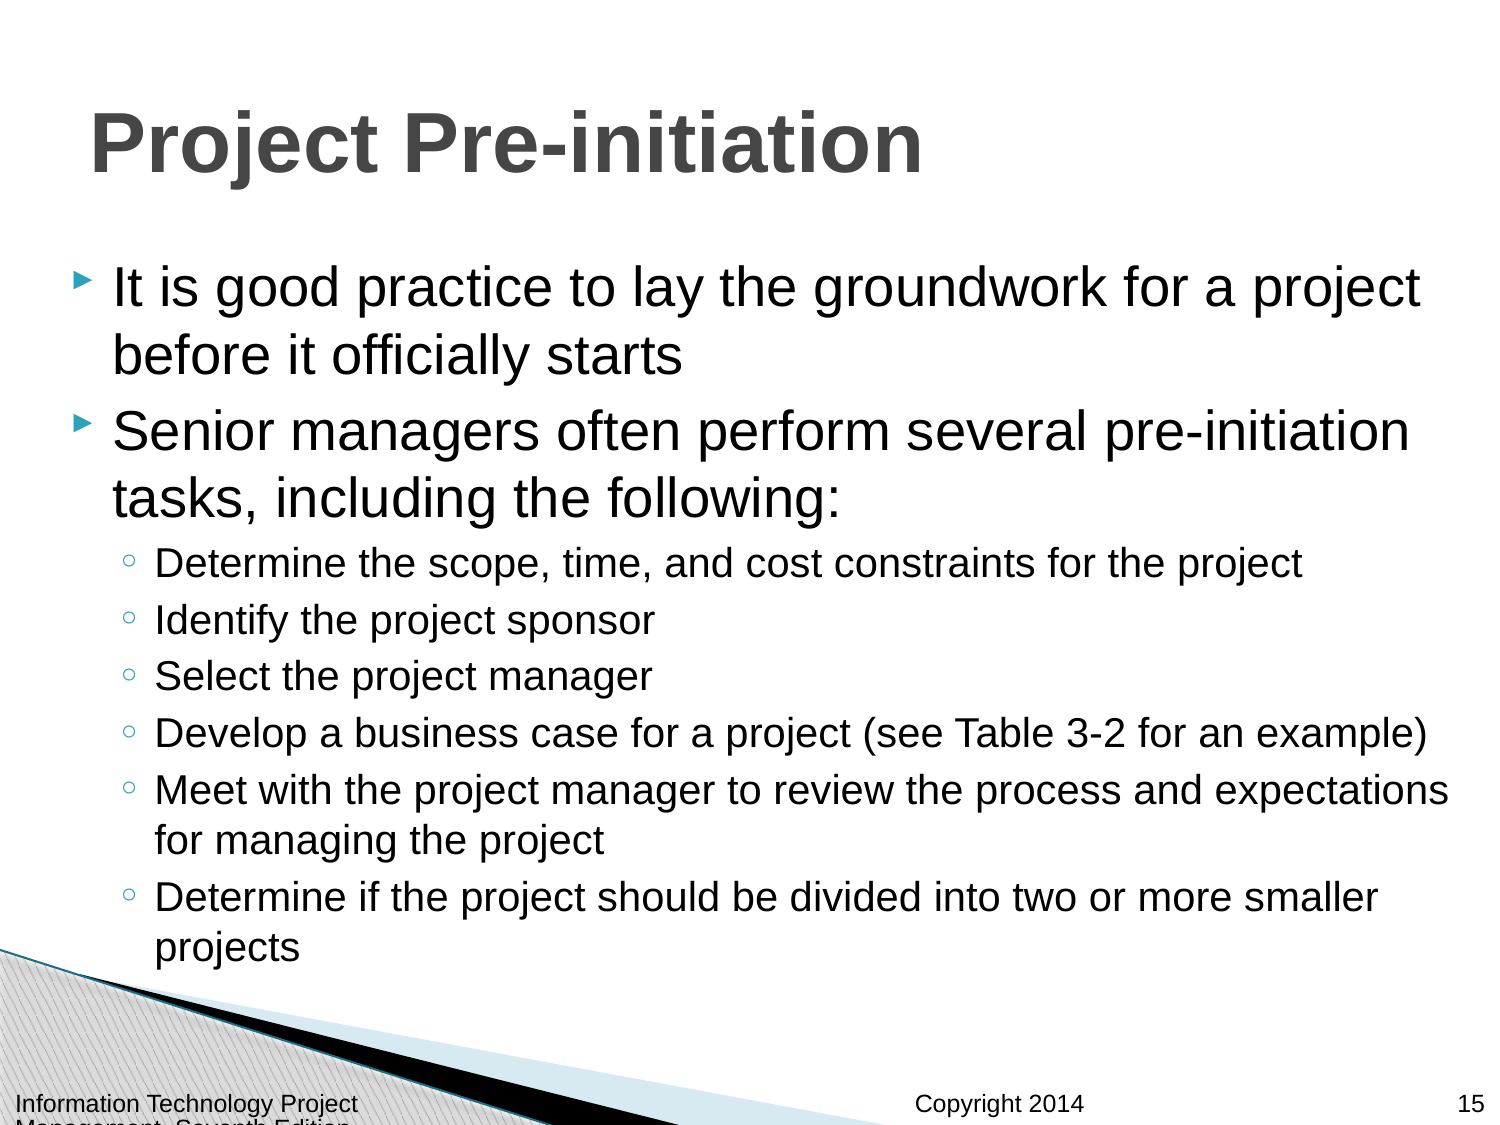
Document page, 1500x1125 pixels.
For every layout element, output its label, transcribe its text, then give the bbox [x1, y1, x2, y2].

list It is good practice to lay the groundwork for a project before it officially starts Senior managers often perform several pre-initiation tasks, including the following: Determine the scope, time, and cost constraints for the project Identify the project sponsor Select the project manager Develop a business case for a project (see Table 3-2 for an example) Meet with the project manager to review the process and expectations for managing the project Determine if the project should be divided into two or more smaller projects [37, 242, 1500, 986]
slide_number 15 [1408, 1065, 1500, 1125]
footer Information Technology Project Management, Seventh Edition [0, 1065, 388, 1125]
title Project Pre-initiation [75, 45, 1425, 233]
